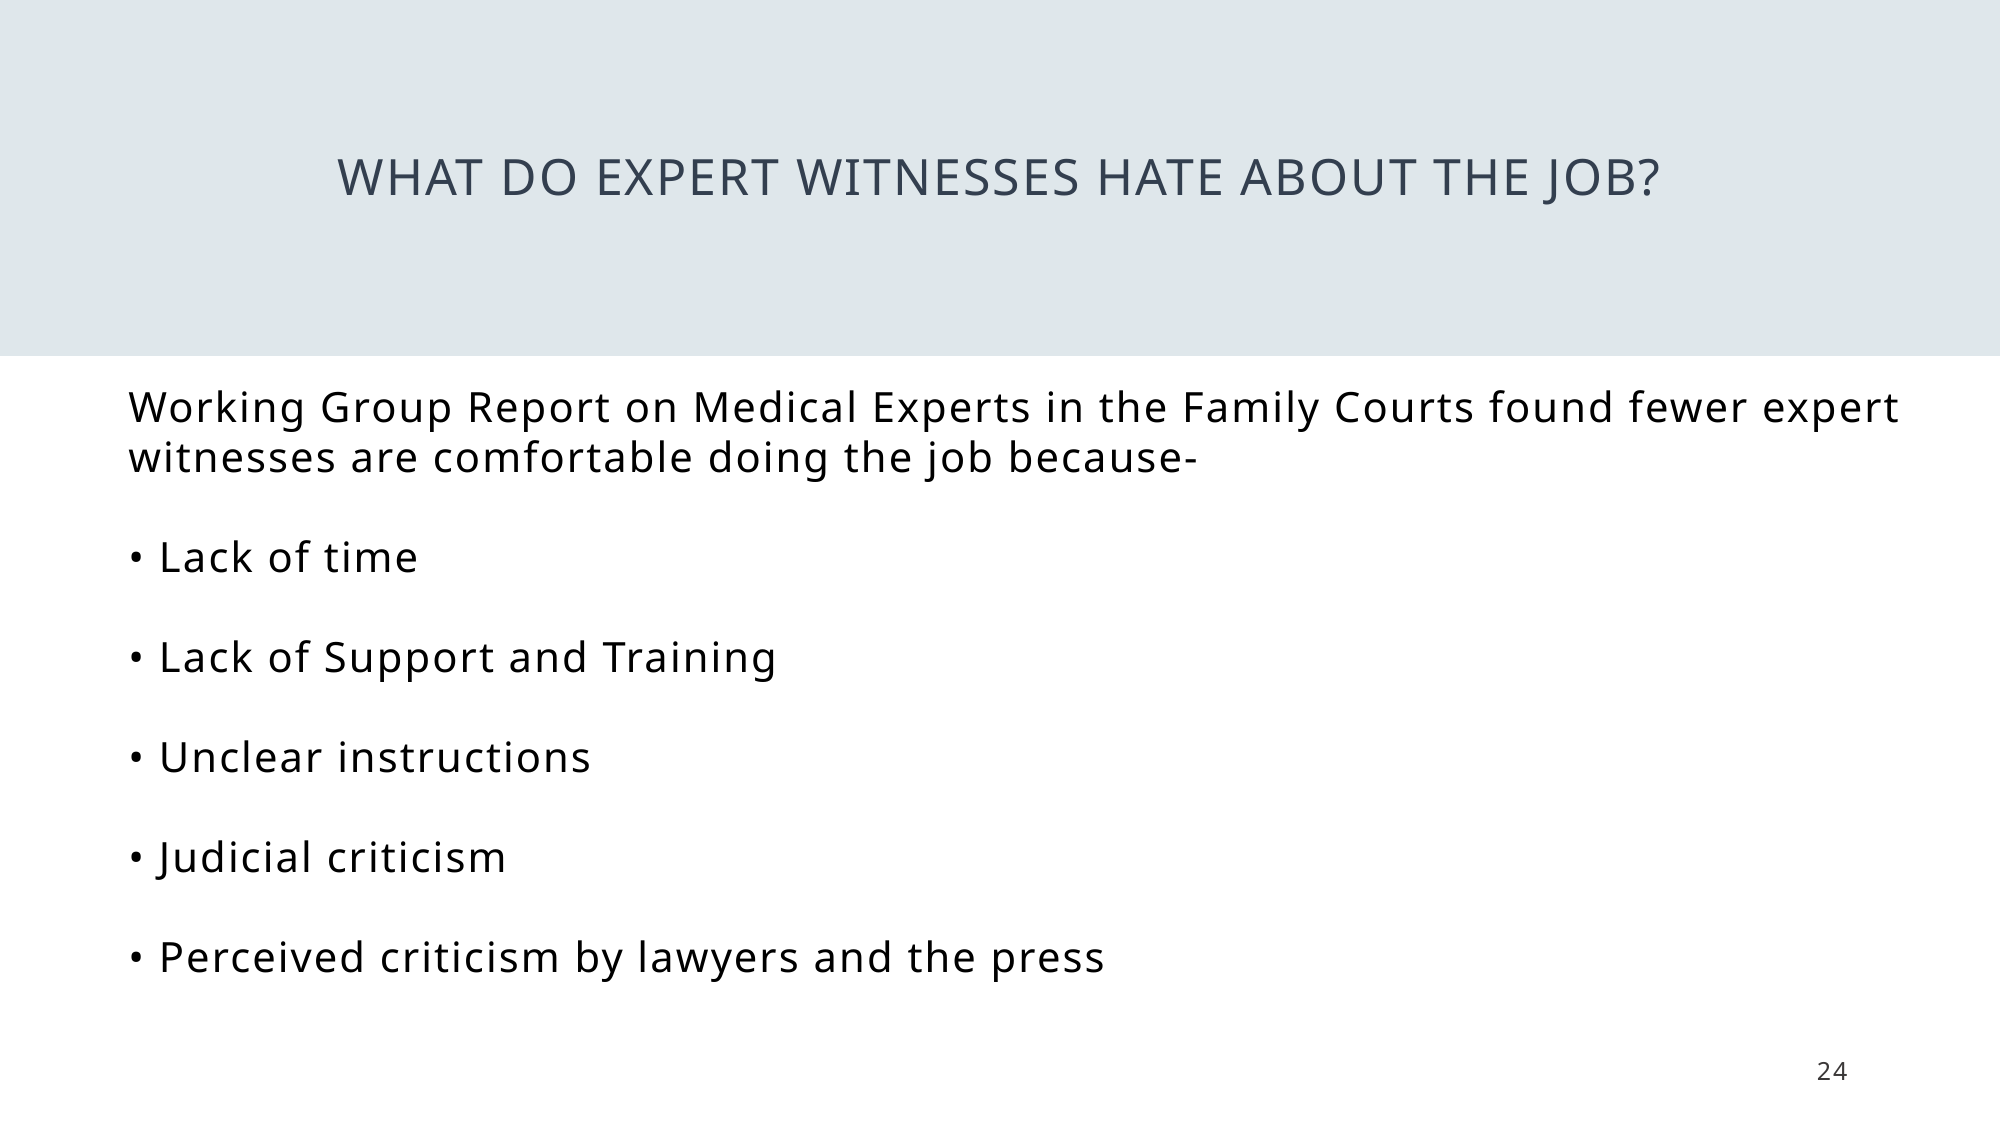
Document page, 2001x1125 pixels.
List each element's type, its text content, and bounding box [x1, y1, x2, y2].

list Working Group Report on Medical Experts in the Family Courts found fewer expert witnesses are comfortable doing the job because- • Lack of time • Lack of Support and Training • Unclear instructions • Judicial criticism • Perceived criticism by lawyers and the press [113, 373, 1929, 1043]
title What do Expert Witnesses hate about the job? [137, 98, 1863, 262]
slide_number 24 [1412, 1042, 1863, 1103]
